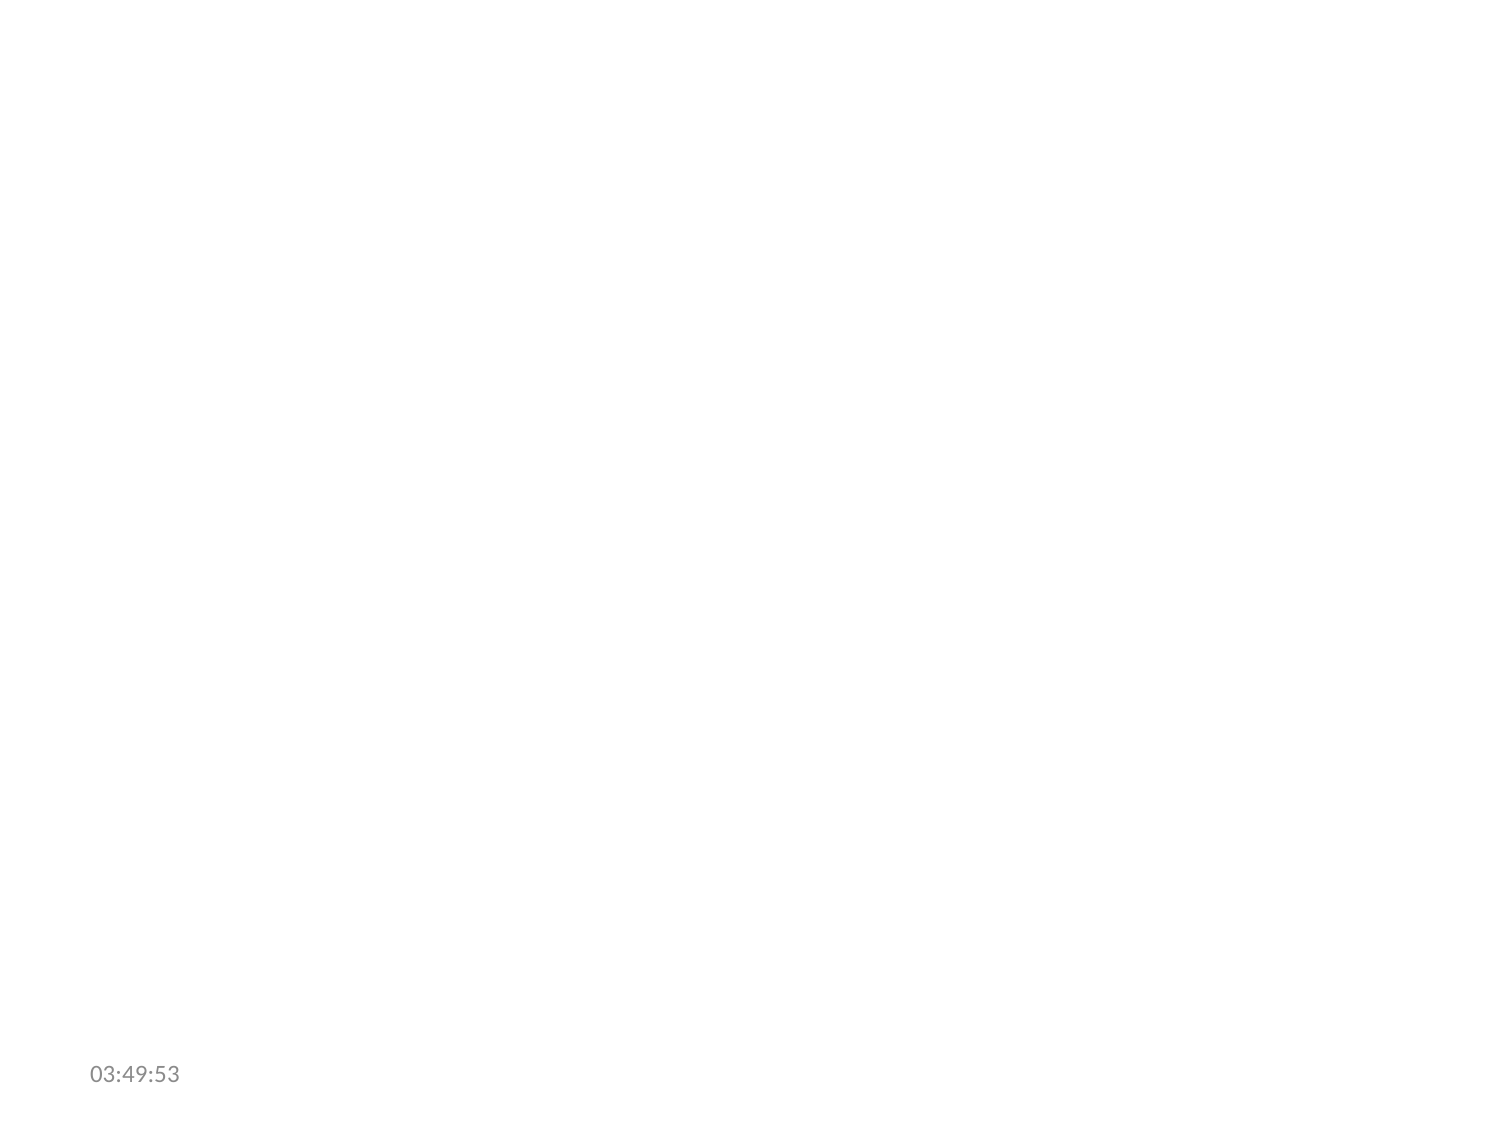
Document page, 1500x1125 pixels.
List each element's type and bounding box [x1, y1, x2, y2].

slide_number [75, 1042, 425, 1103]
